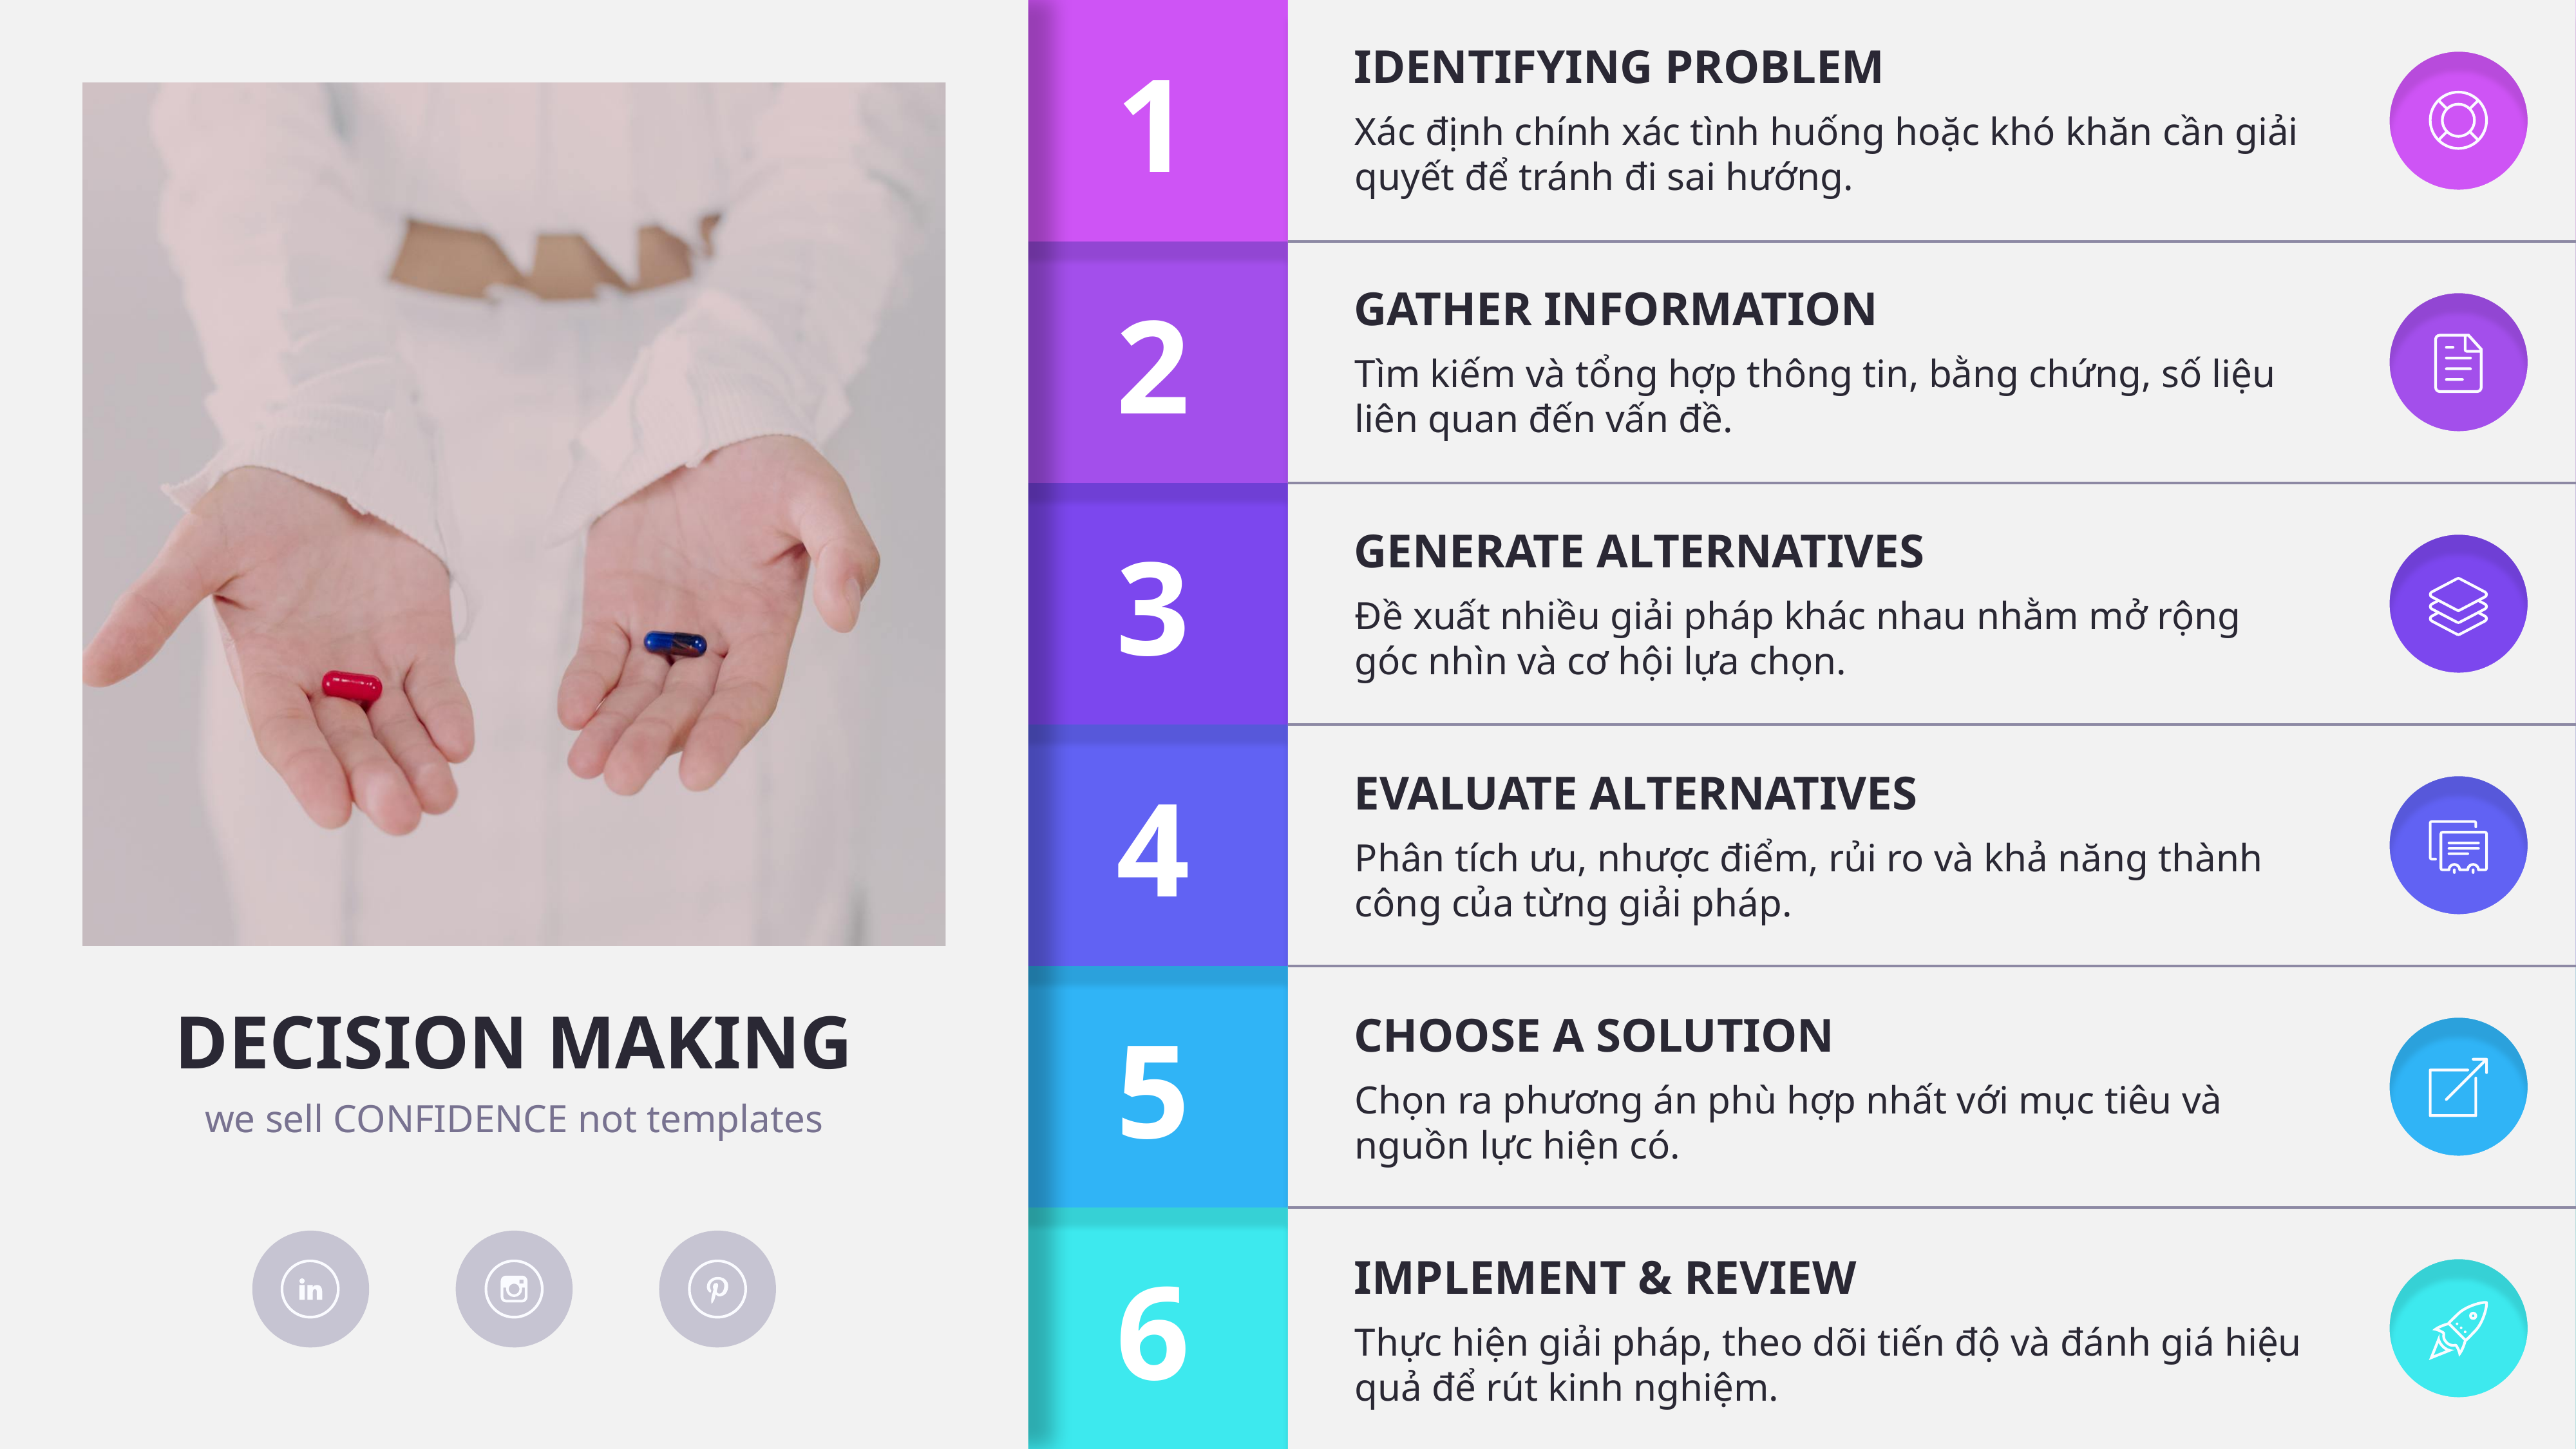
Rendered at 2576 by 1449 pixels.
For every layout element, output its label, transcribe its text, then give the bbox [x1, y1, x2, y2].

text_box [280, 1259, 340, 1319]
text_box we sell CONFIDENCE not templates [195, 1090, 833, 1145]
text_box [658, 1229, 777, 1349]
text_box [484, 1259, 544, 1319]
text_box [455, 1229, 574, 1349]
text_box DECISION MAKING [165, 992, 863, 1088]
picture [82, 82, 946, 947]
text_box [688, 1259, 748, 1319]
text_box [0, 0, 2576, 1449]
text_box [251, 1229, 370, 1349]
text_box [1287, 241, 2576, 1208]
